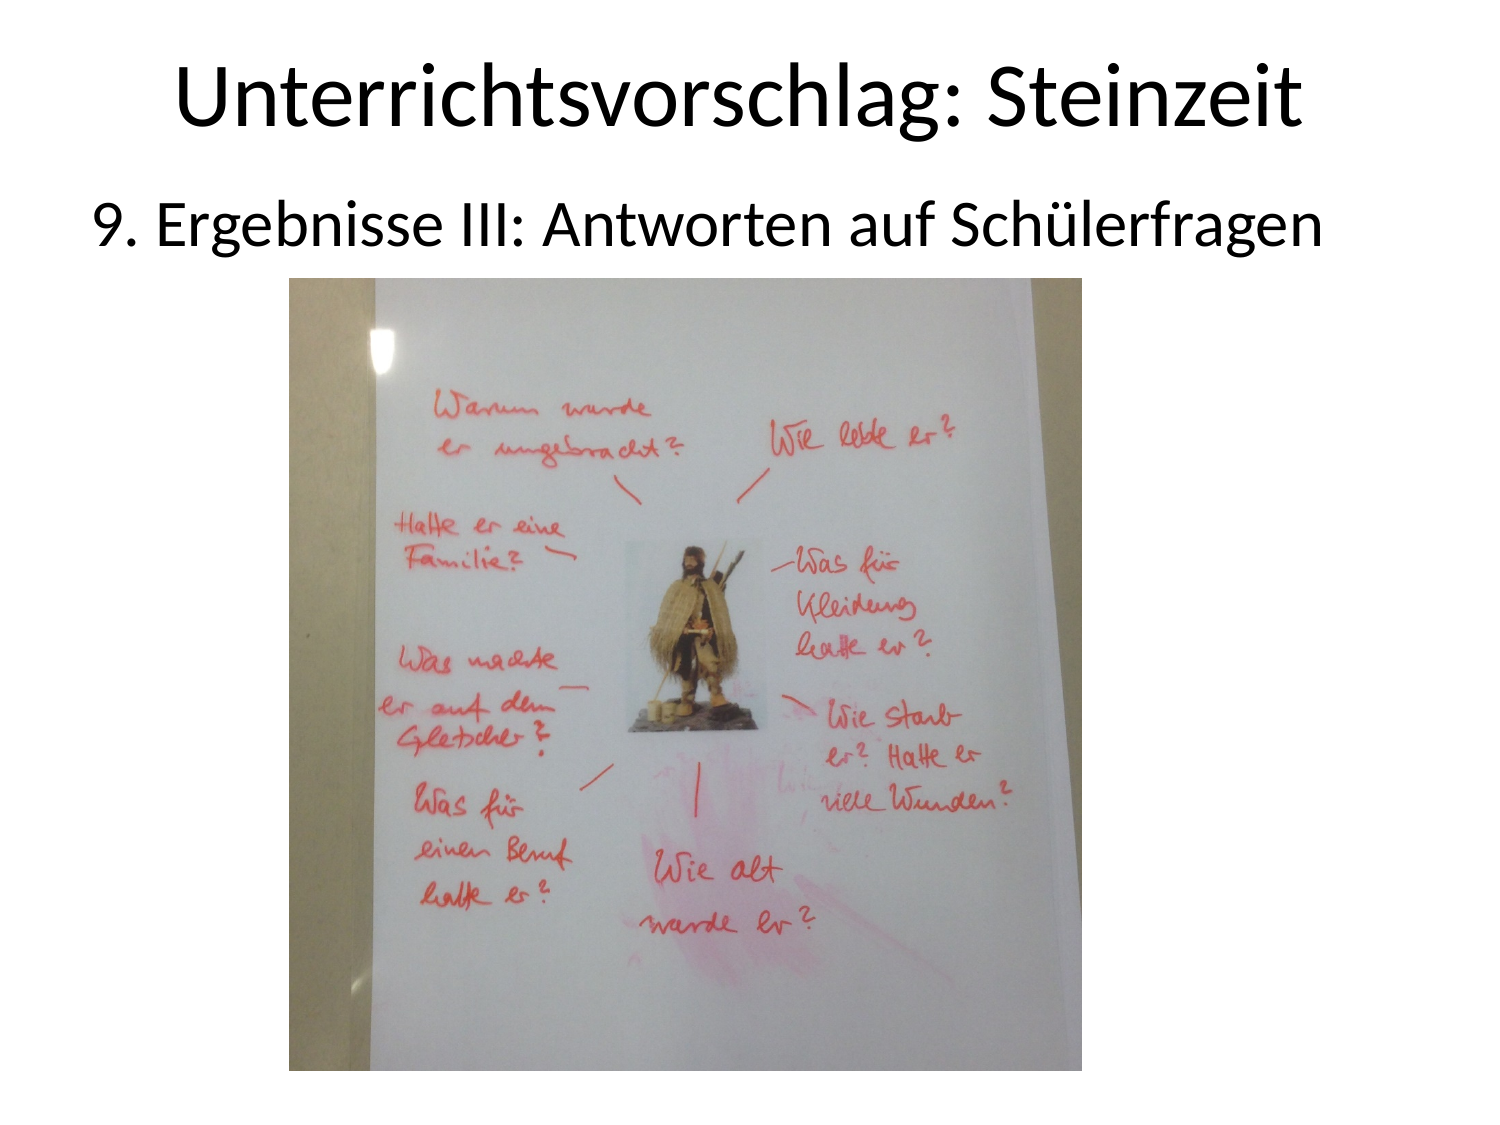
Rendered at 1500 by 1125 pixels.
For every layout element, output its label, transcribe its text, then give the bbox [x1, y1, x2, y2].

picture [289, 278, 1082, 1071]
title Unterrichtsvorschlag: Steinzeit [64, 19, 1415, 161]
list 9. Ergebnisse III: Antworten auf Schülerfragen [75, 172, 1425, 1005]
